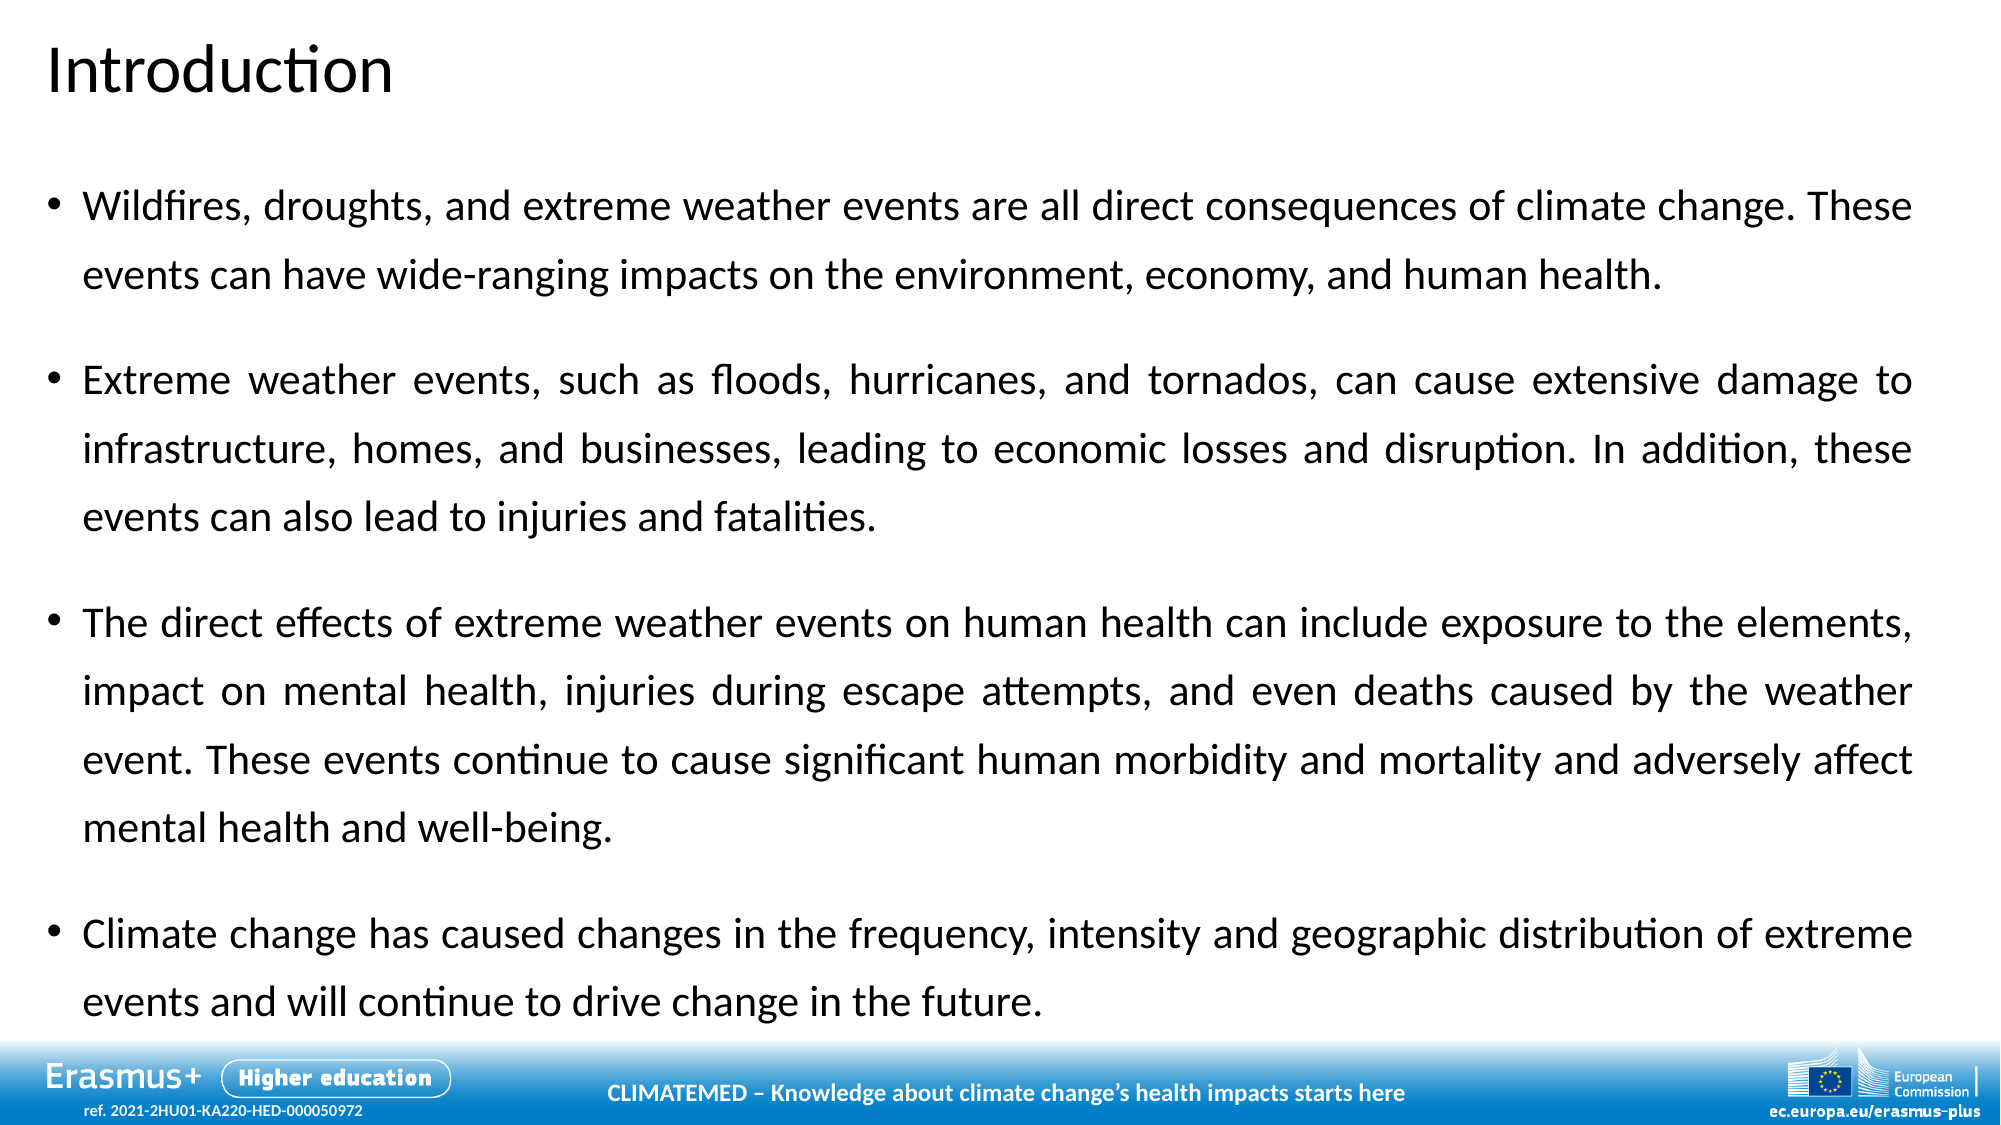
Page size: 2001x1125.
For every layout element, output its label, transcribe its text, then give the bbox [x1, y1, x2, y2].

title Introduction [31, 25, 1984, 116]
list Wildfires, droughts, and extreme weather events are all direct consequences of climate change. These events can have wide-ranging impacts on the environment, economy, and human health. Extreme weather events, such as floods, hurricanes, and tornados, can cause extensive damage to infrastructure, homes, and businesses, leading to economic losses and disruption. In addition, these events can also lead to injuries and fatalities. The direct effects of extreme weather events on human health can include exposure to the elements, impact on mental health, injuries during escape attempts, and even deaths caused by the weather event. These events continue to cause significant human morbidity and mortality and adversely affect mental health and well-being. Climate change has caused changes in the frequency, intensity and geographic distribution of extreme events and will continue to drive change in the future. [31, 153, 1932, 1035]
picture [0, 899, 2000, 1125]
